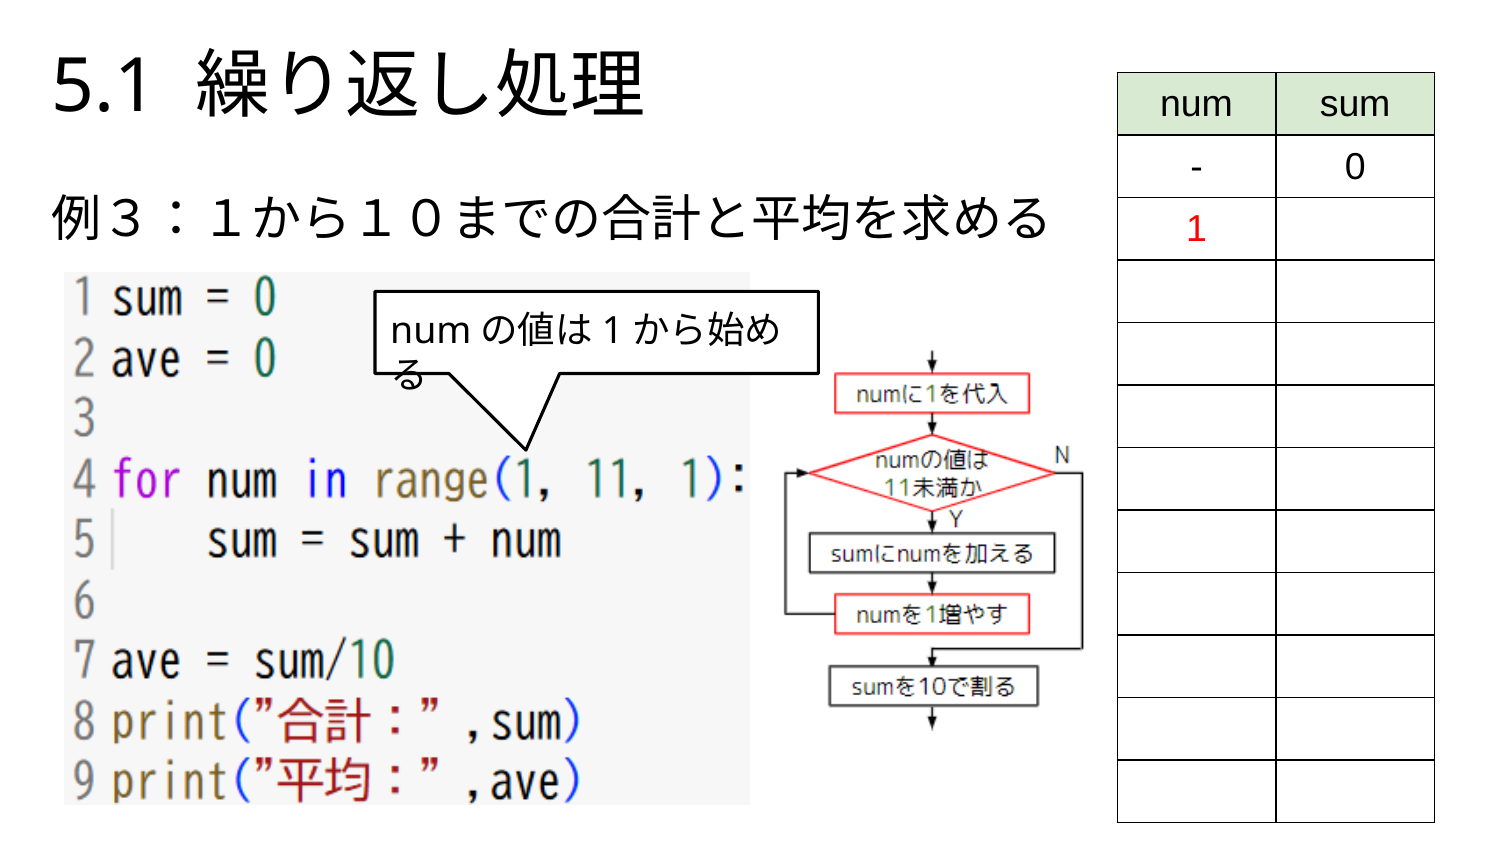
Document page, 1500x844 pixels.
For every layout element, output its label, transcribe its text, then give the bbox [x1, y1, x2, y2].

table_cell [1118, 761, 1275, 822]
table_header sum [1277, 73, 1434, 134]
table_cell [1277, 198, 1434, 259]
table_cell 0 [1277, 136, 1434, 197]
text_box 例３：１から１０までの合計と平均を求める [36, 171, 1071, 262]
table_cell [1277, 261, 1434, 322]
table_cell [1277, 323, 1434, 384]
title 5.1 繰り返し処理 [36, 21, 1435, 131]
table_cell [1277, 636, 1434, 697]
table_cell [1277, 511, 1434, 572]
table_cell [1118, 386, 1275, 447]
table_cell - [1118, 136, 1275, 197]
table_cell [1277, 448, 1434, 509]
table_cell 1 [1118, 198, 1275, 259]
table_cell [1118, 698, 1275, 759]
table_cell [1118, 573, 1275, 634]
table_cell [1118, 323, 1275, 384]
table_cell [1277, 698, 1434, 759]
table_cell [1118, 511, 1275, 572]
text_box numの値は1から始める [755, 291, 819, 374]
table_cell [1277, 761, 1434, 822]
table_cell [1277, 386, 1434, 447]
picture [774, 346, 1093, 732]
table_cell [1118, 448, 1275, 509]
table_cell [1277, 573, 1434, 634]
table_cell [1118, 261, 1275, 322]
table_cell [1118, 636, 1275, 697]
picture [64, 272, 751, 806]
table_header num [1118, 73, 1275, 134]
